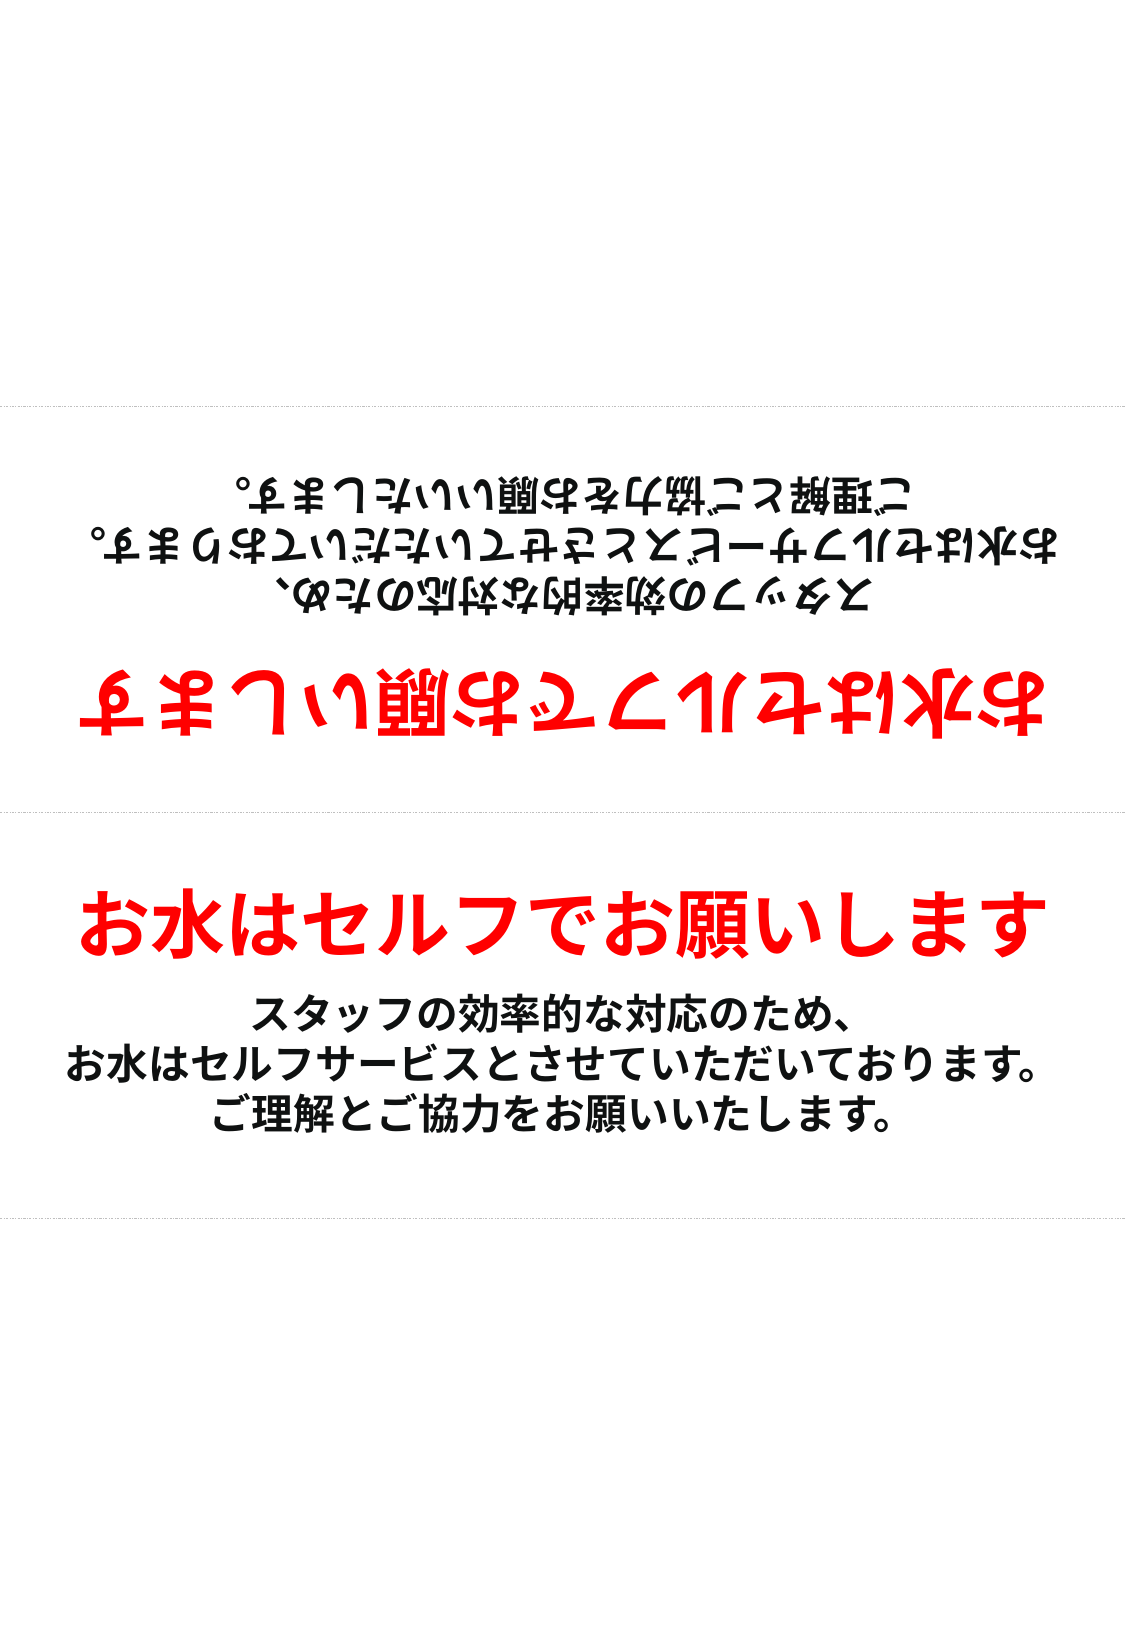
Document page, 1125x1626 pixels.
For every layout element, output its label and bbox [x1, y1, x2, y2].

text_box [42, 869, 1083, 1148]
text_box [42, 462, 1083, 758]
